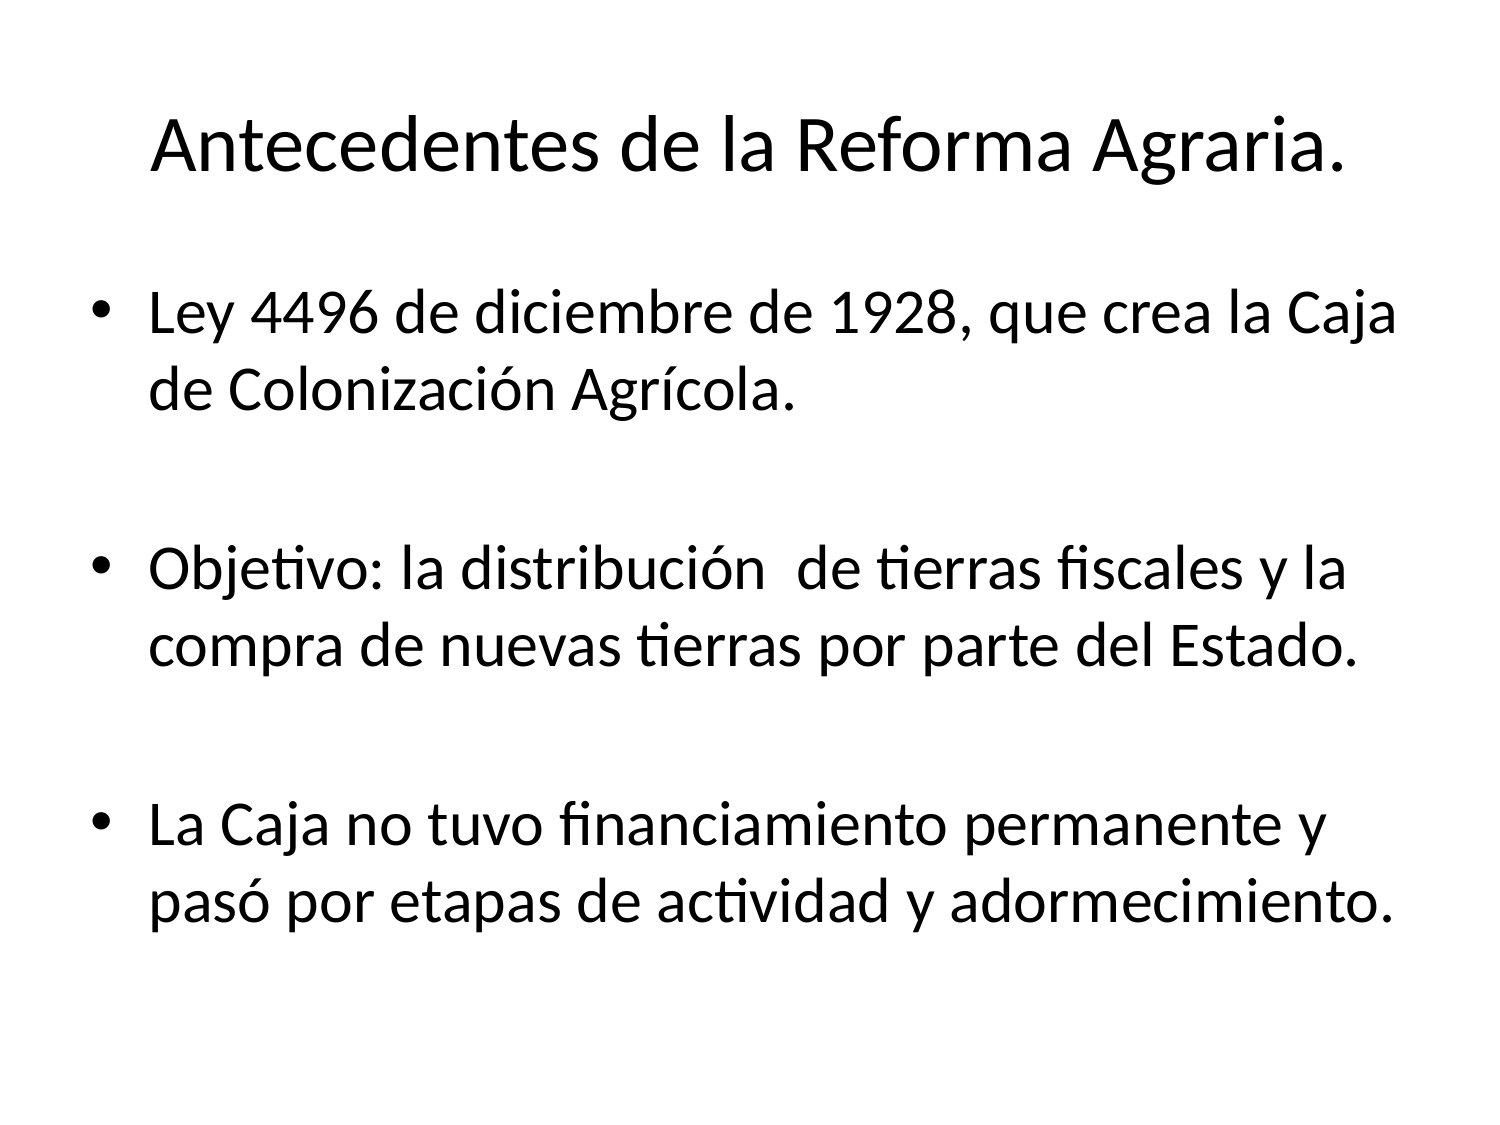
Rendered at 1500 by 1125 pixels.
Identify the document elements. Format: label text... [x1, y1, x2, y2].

title Antecedentes de la Reforma Agraria. [75, 45, 1425, 233]
list Ley 4496 de diciembre de 1928, que crea la Caja de Colonización Agrícola. Objetivo: la distribución de tierras fiscales y la compra de nuevas tierras por parte del Estado. La Caja no tuvo financiamiento permanente y pasó por etapas de actividad y adormecimiento. [75, 262, 1425, 1005]
